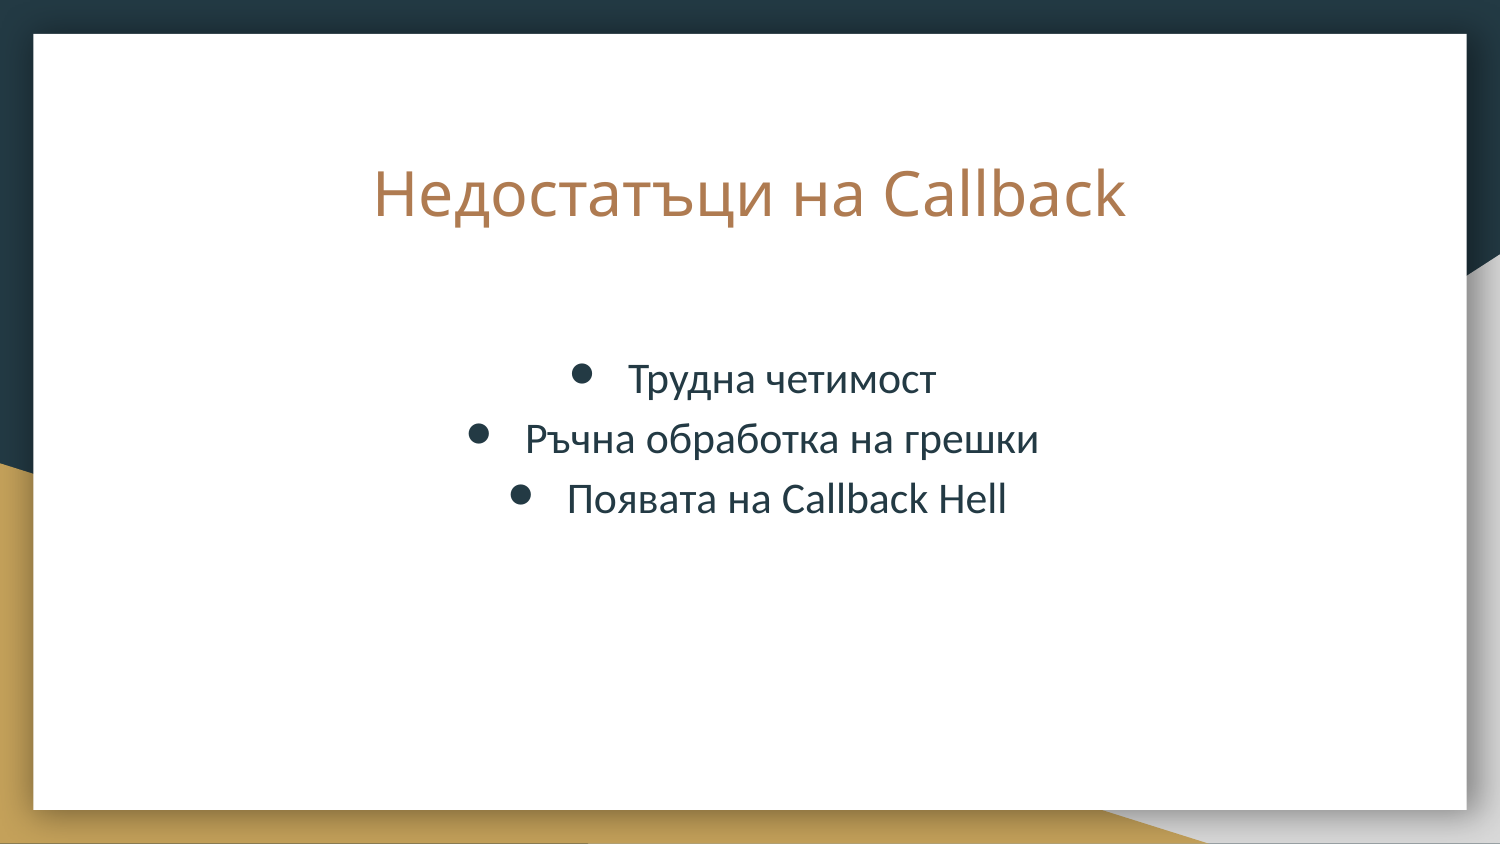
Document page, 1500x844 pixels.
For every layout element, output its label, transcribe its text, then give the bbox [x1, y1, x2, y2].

list Трудна четимост ​ Ръчна обработка на грешки ​ Появата на Callback Hell​ [134, 326, 1366, 729]
title Недостатъци на Callback​ [134, 138, 1366, 296]
